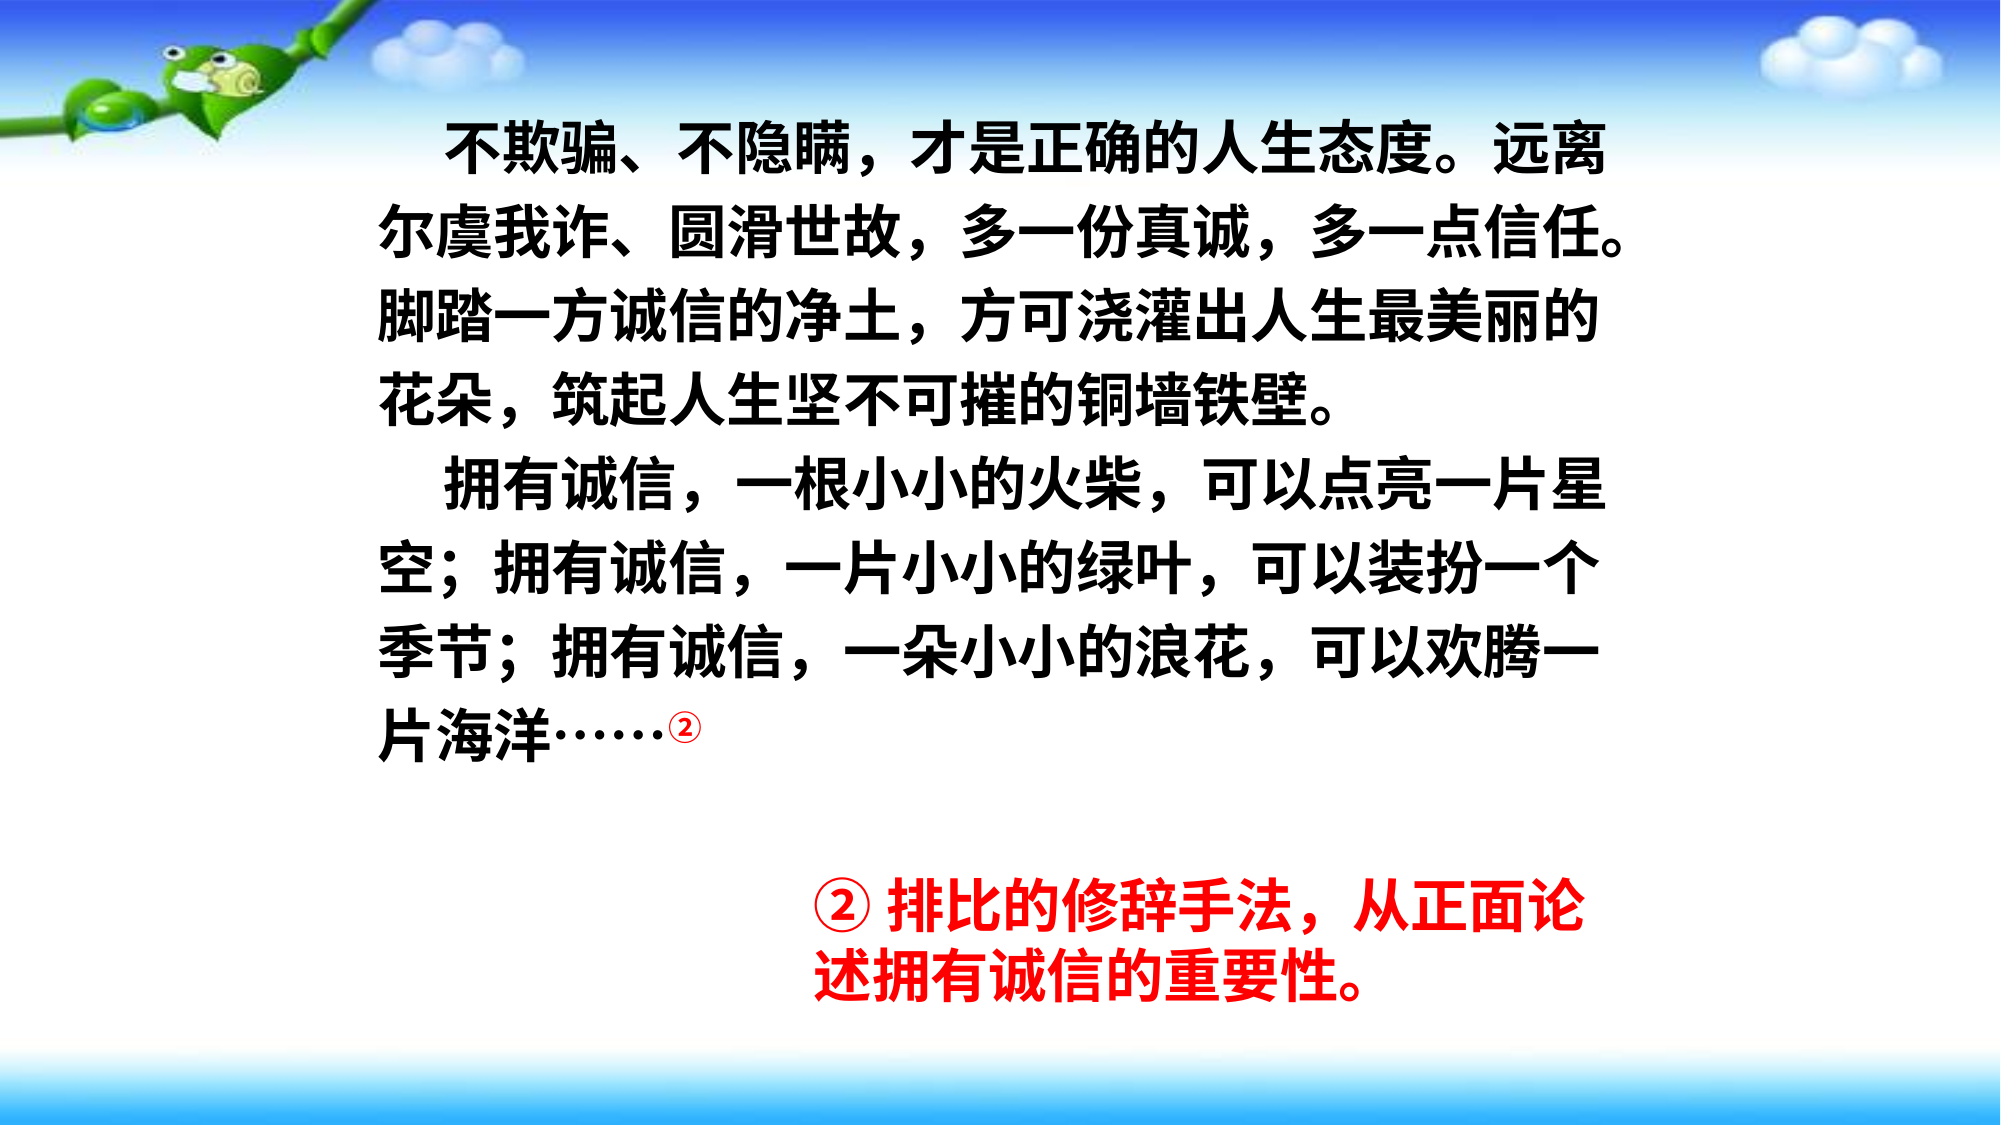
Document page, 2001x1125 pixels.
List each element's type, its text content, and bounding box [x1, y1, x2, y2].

text_box 不欺骗、不隐瞒，才是正确的人生态度。远离尔虞我诈、圆滑世故，多一份真诚，多一点信任。脚踏一方诚信的净土，方可浇灌出人生最美丽的花朵，筑起人生坚不可摧的铜墙铁壁。 拥有诚信，一根小小的火柴，可以点亮一片星空；拥有诚信，一片小小的绿叶，可以装扮一个季节；拥有诚信，一朵小小的浪花，可以欢腾一片海洋……② [362, 89, 1665, 777]
picture [0, 0, 2001, 1125]
text_box ②排比的修辞手法，从正面论述拥有诚信的重要性。 [799, 861, 1626, 1017]
